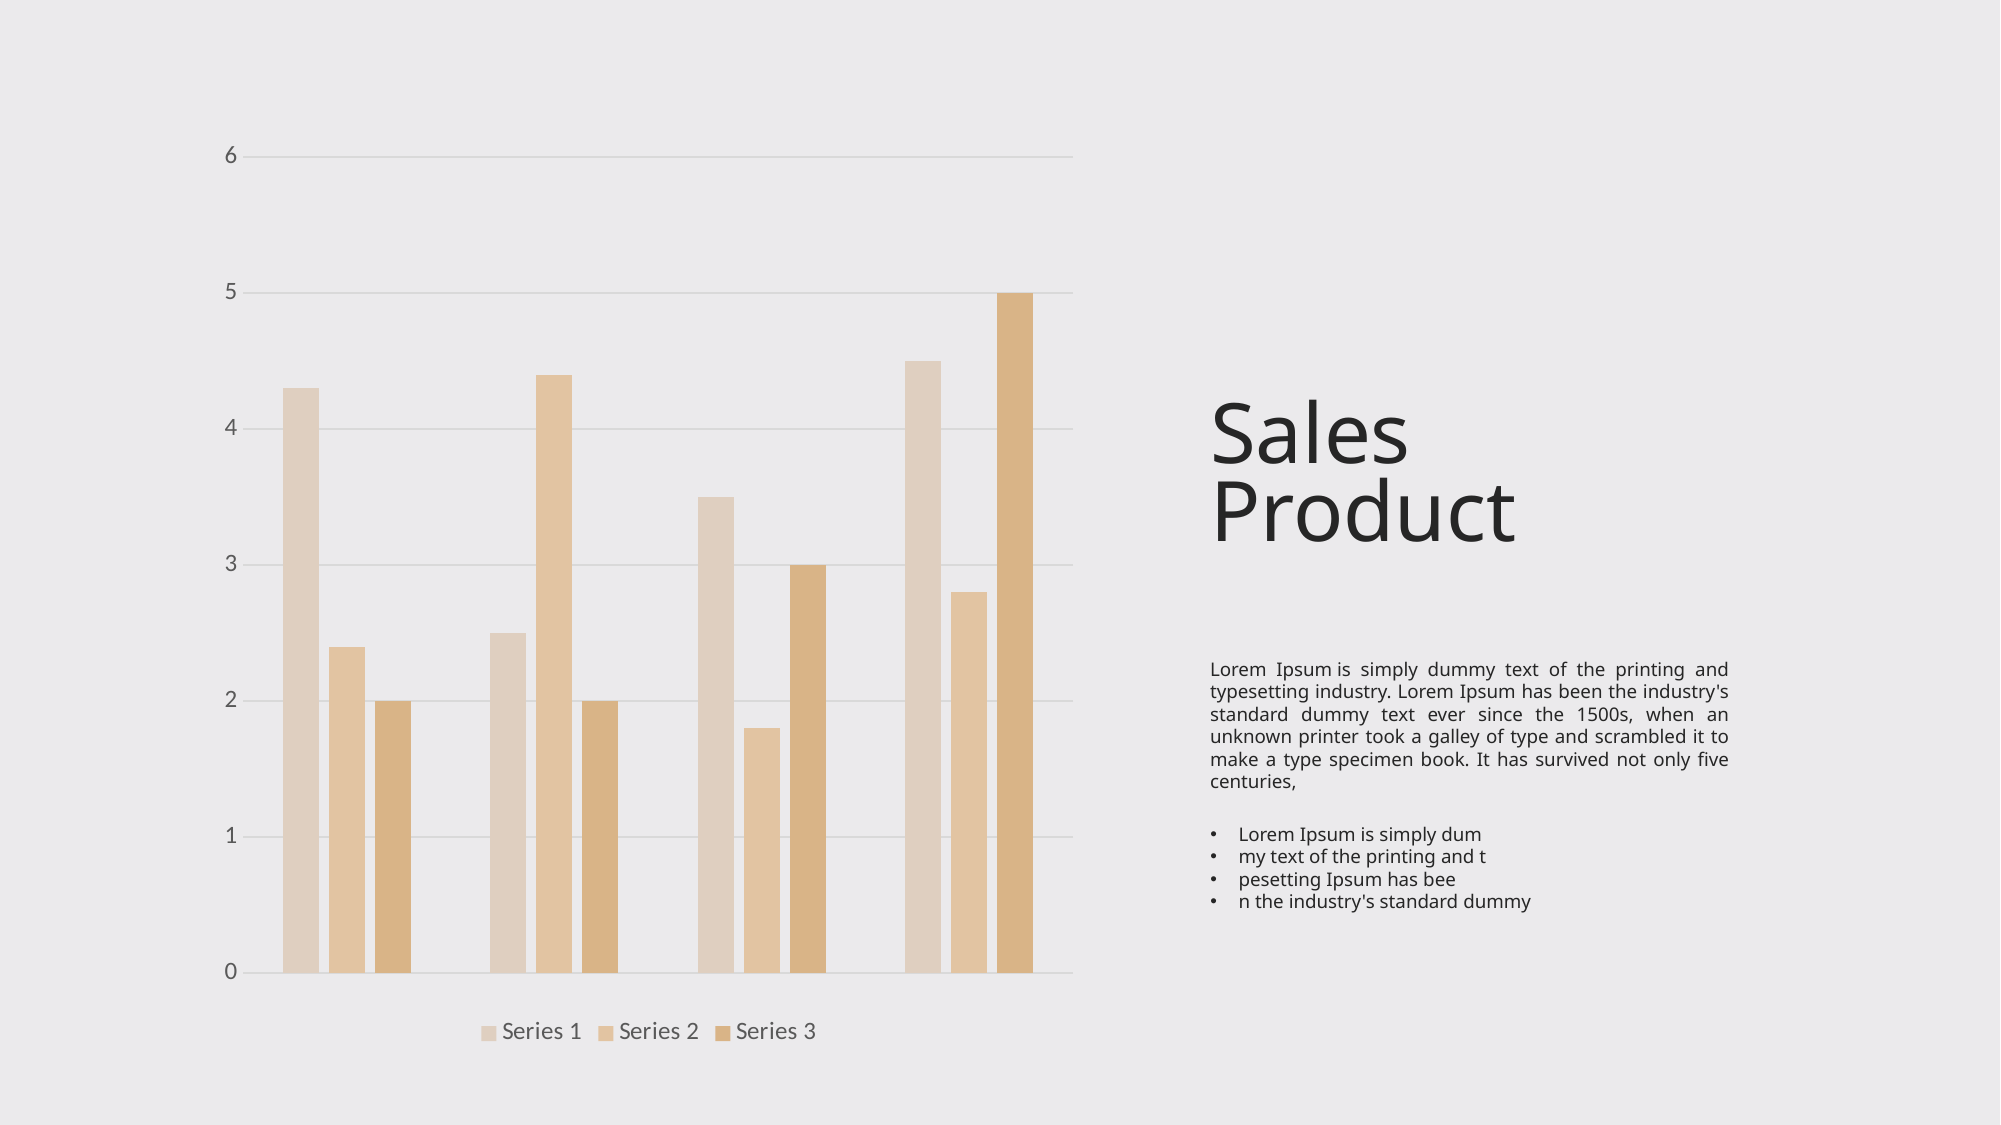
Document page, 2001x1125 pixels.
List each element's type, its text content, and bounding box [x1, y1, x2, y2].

chart [206, 126, 1091, 1053]
text_box Lorem Ipsum is simply dum my text of the printing and t pesetting Ipsum has bee n the industry's standard dummy [1195, 815, 1595, 920]
text_box Lorem Ipsum is simply dummy text of the printing and typesetting industry. Lorem Ipsum has been the industry's standard dummy text ever since the 1500s, when an unknown printer took a galley of type and scrambled it to make a type specimen book. It has survived not only five centuries, [1195, 650, 1744, 800]
text_box Sales [1194, 390, 1857, 470]
text_box Product [1195, 468, 1790, 548]
